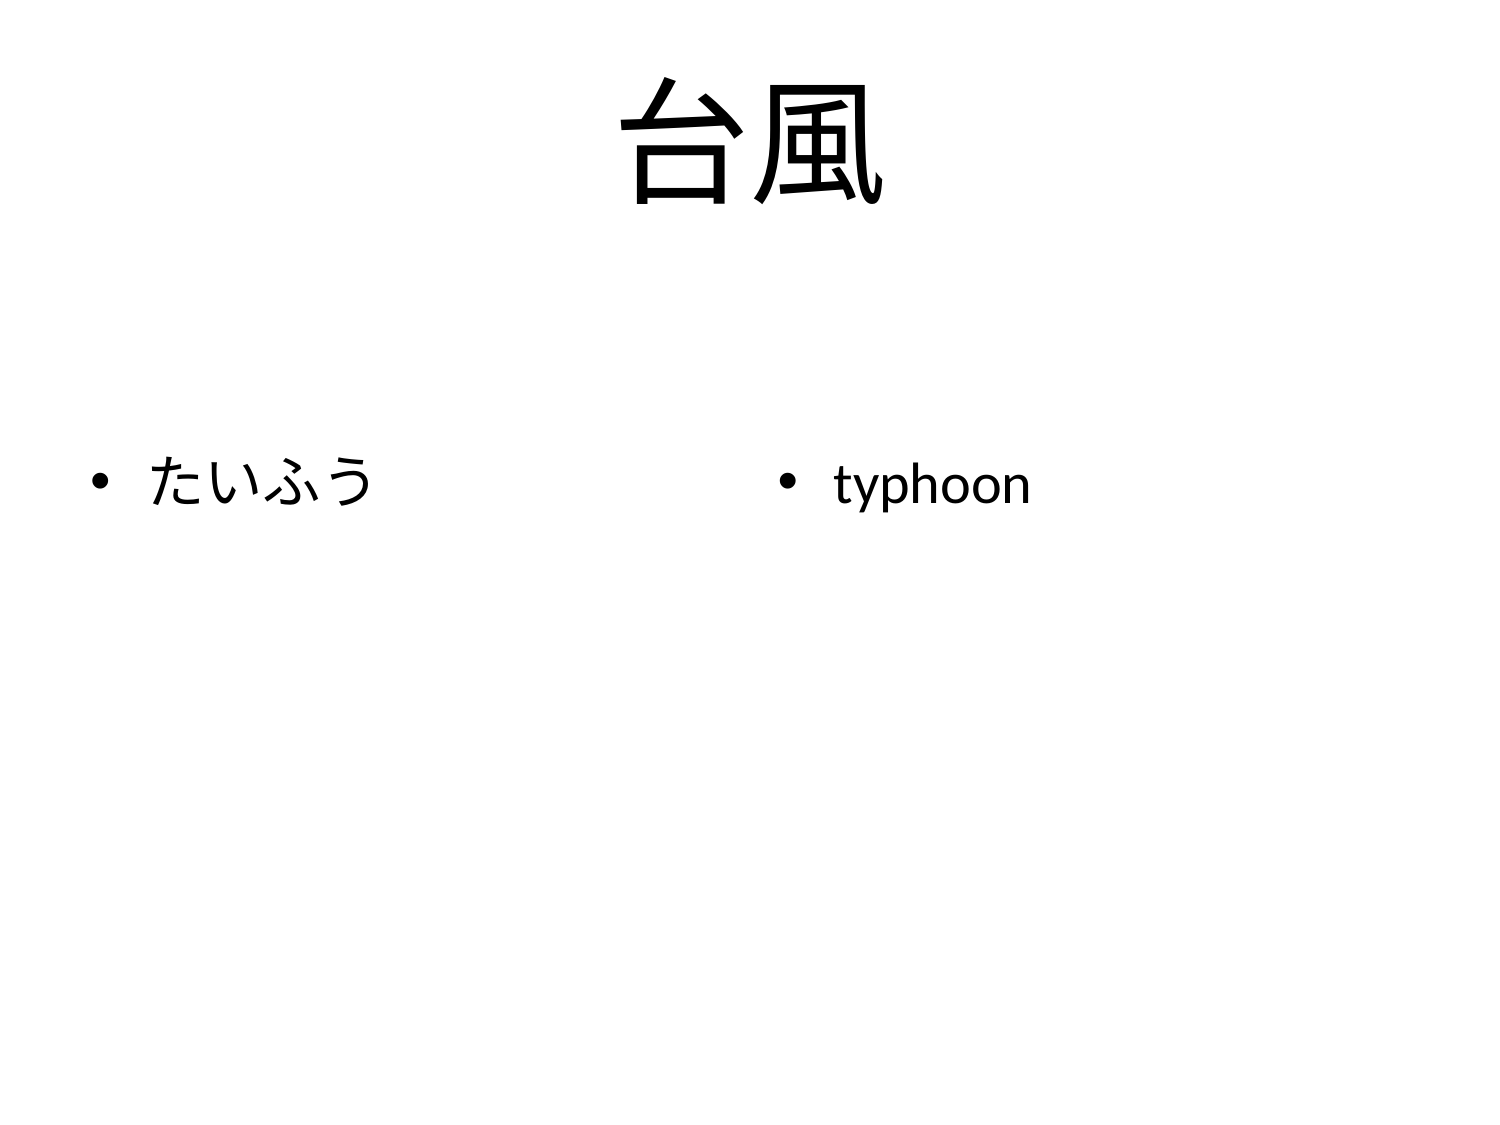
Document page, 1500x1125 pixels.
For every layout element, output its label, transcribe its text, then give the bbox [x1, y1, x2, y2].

title 台風 [74, 44, 1426, 233]
list typhoon [762, 437, 1426, 1006]
list たいふう [74, 437, 738, 1006]
